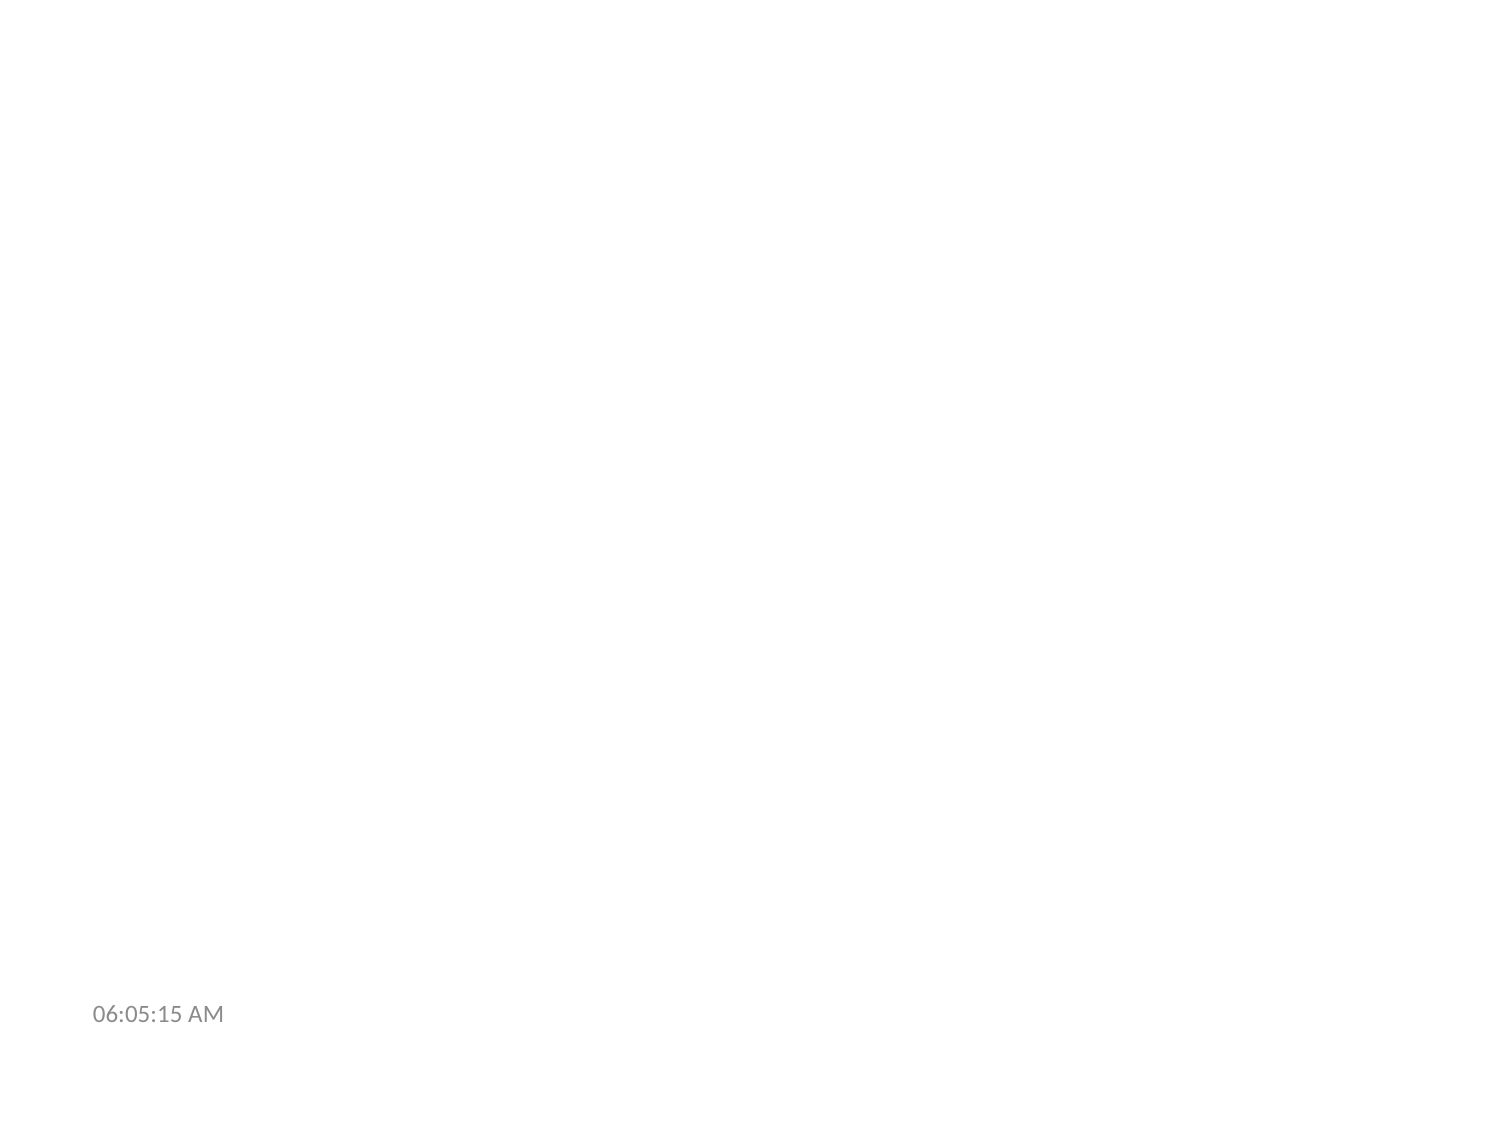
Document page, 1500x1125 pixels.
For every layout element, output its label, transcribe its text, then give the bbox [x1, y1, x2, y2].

text_box 3:35:09 PM [77, 982, 428, 1043]
